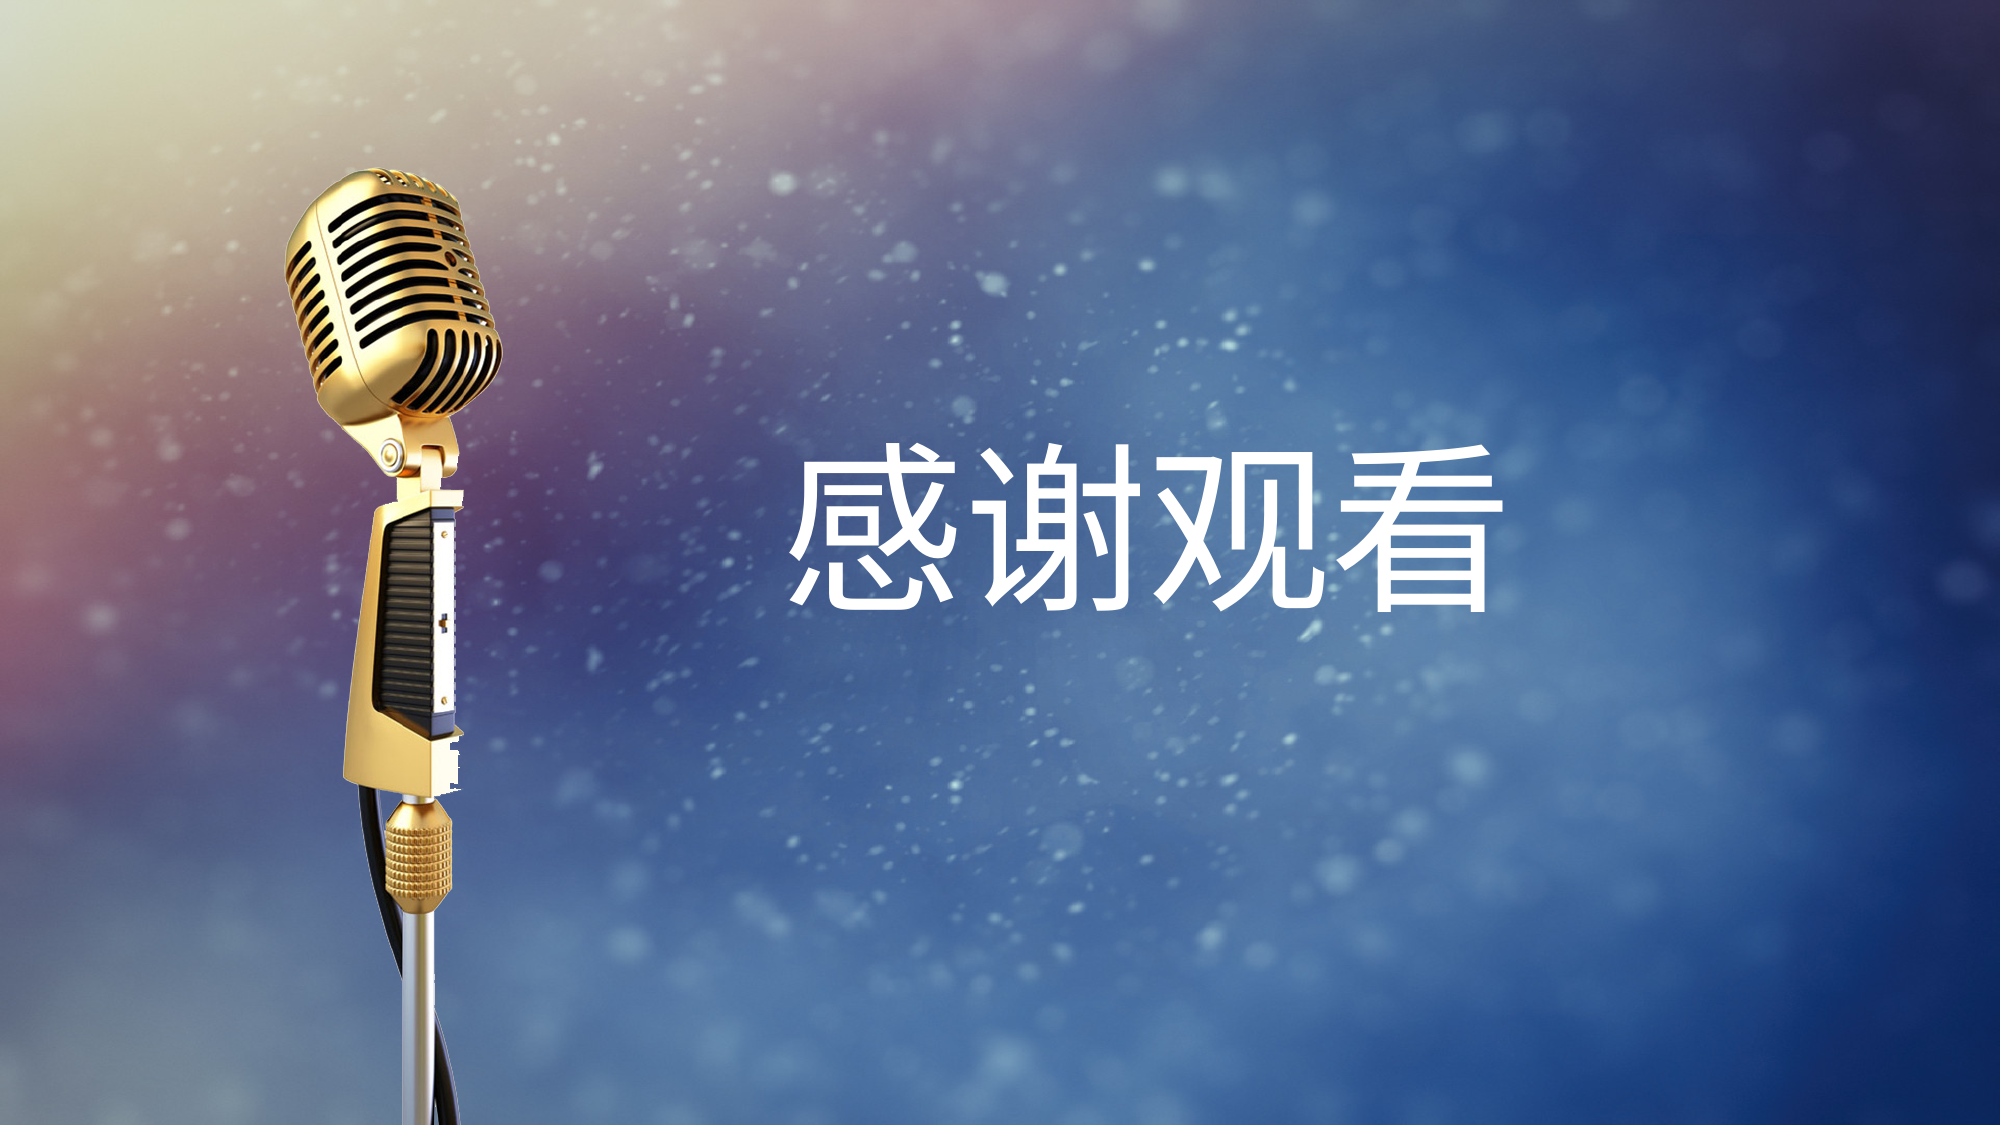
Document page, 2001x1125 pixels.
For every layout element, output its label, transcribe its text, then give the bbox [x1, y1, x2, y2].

picture [0, 0, 2000, 1125]
text_box 感谢观看 [828, 406, 1611, 642]
